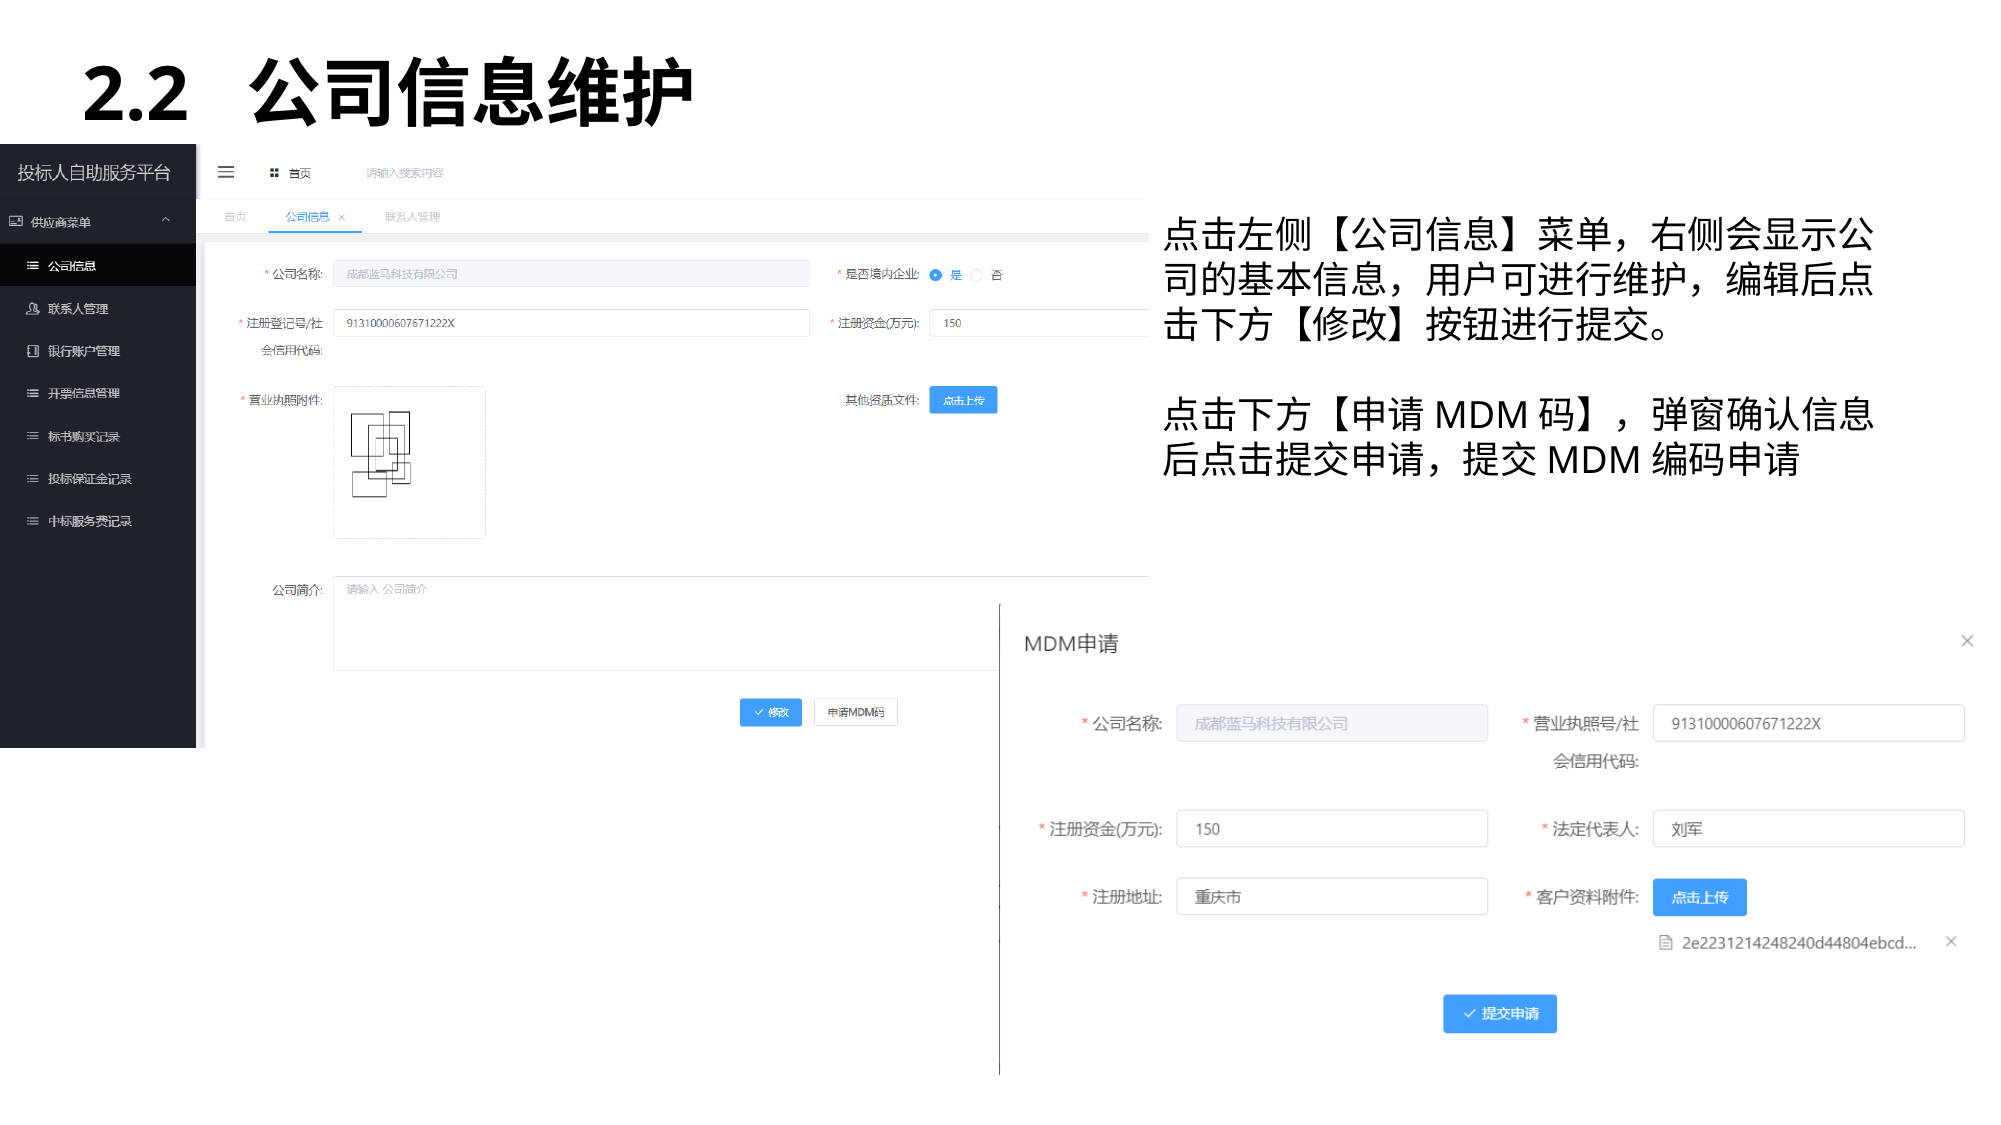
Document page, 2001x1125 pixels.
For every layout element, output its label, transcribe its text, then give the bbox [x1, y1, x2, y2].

text_box 点击左侧【公司信息】菜单，右侧会显示公司的基本信息，用户可进行维护，编辑后点击下方【修改】按钮进行提交。 点击下方【申请MDM码】，弹窗确认信息后点击提交申请，提交MDM编码申请 [1149, 203, 1922, 604]
text_box 2.2 公司信息维护 [0, 38, 712, 143]
picture [0, 144, 1988, 1075]
